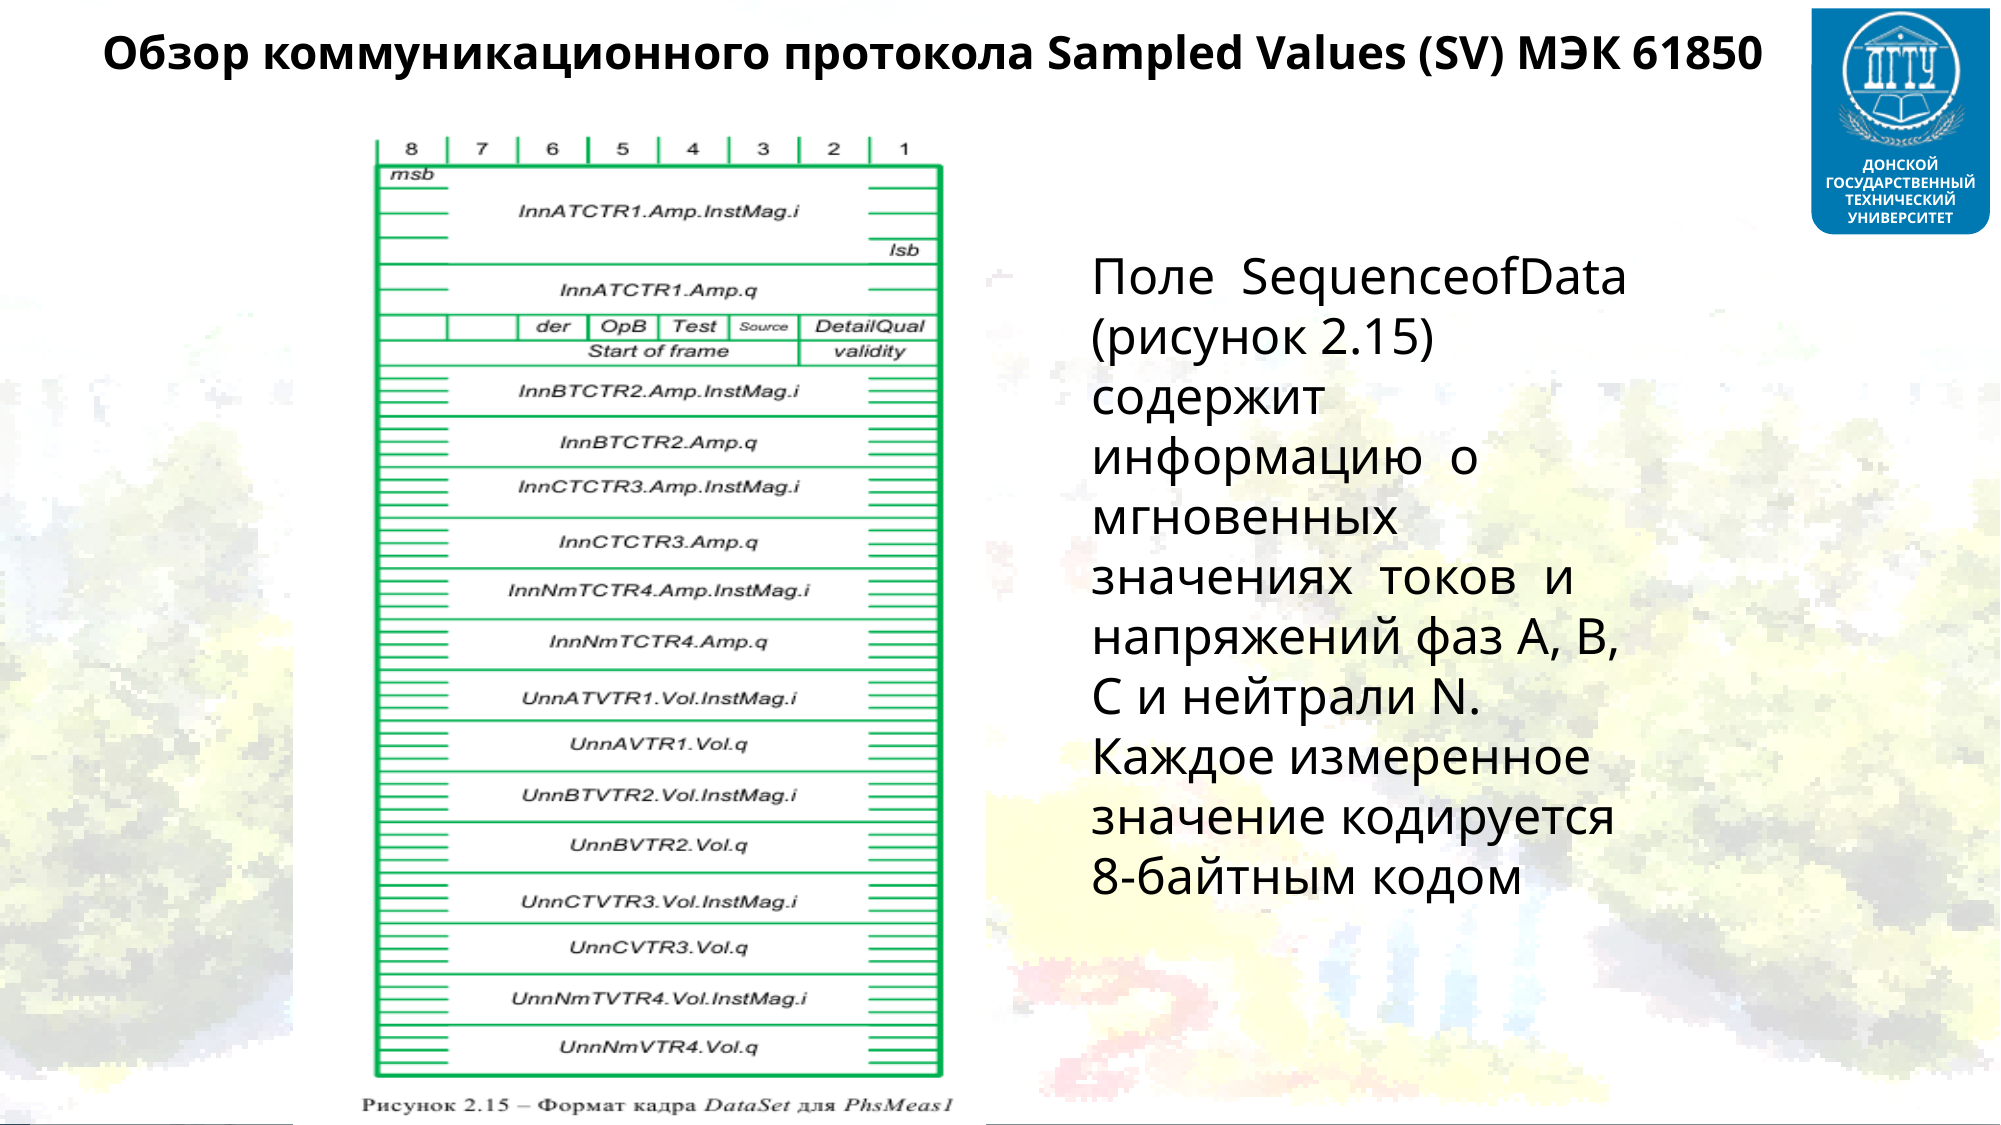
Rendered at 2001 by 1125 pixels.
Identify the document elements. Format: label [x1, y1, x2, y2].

picture [0, 0, 2000, 1125]
text_box [1801, 8, 2000, 236]
